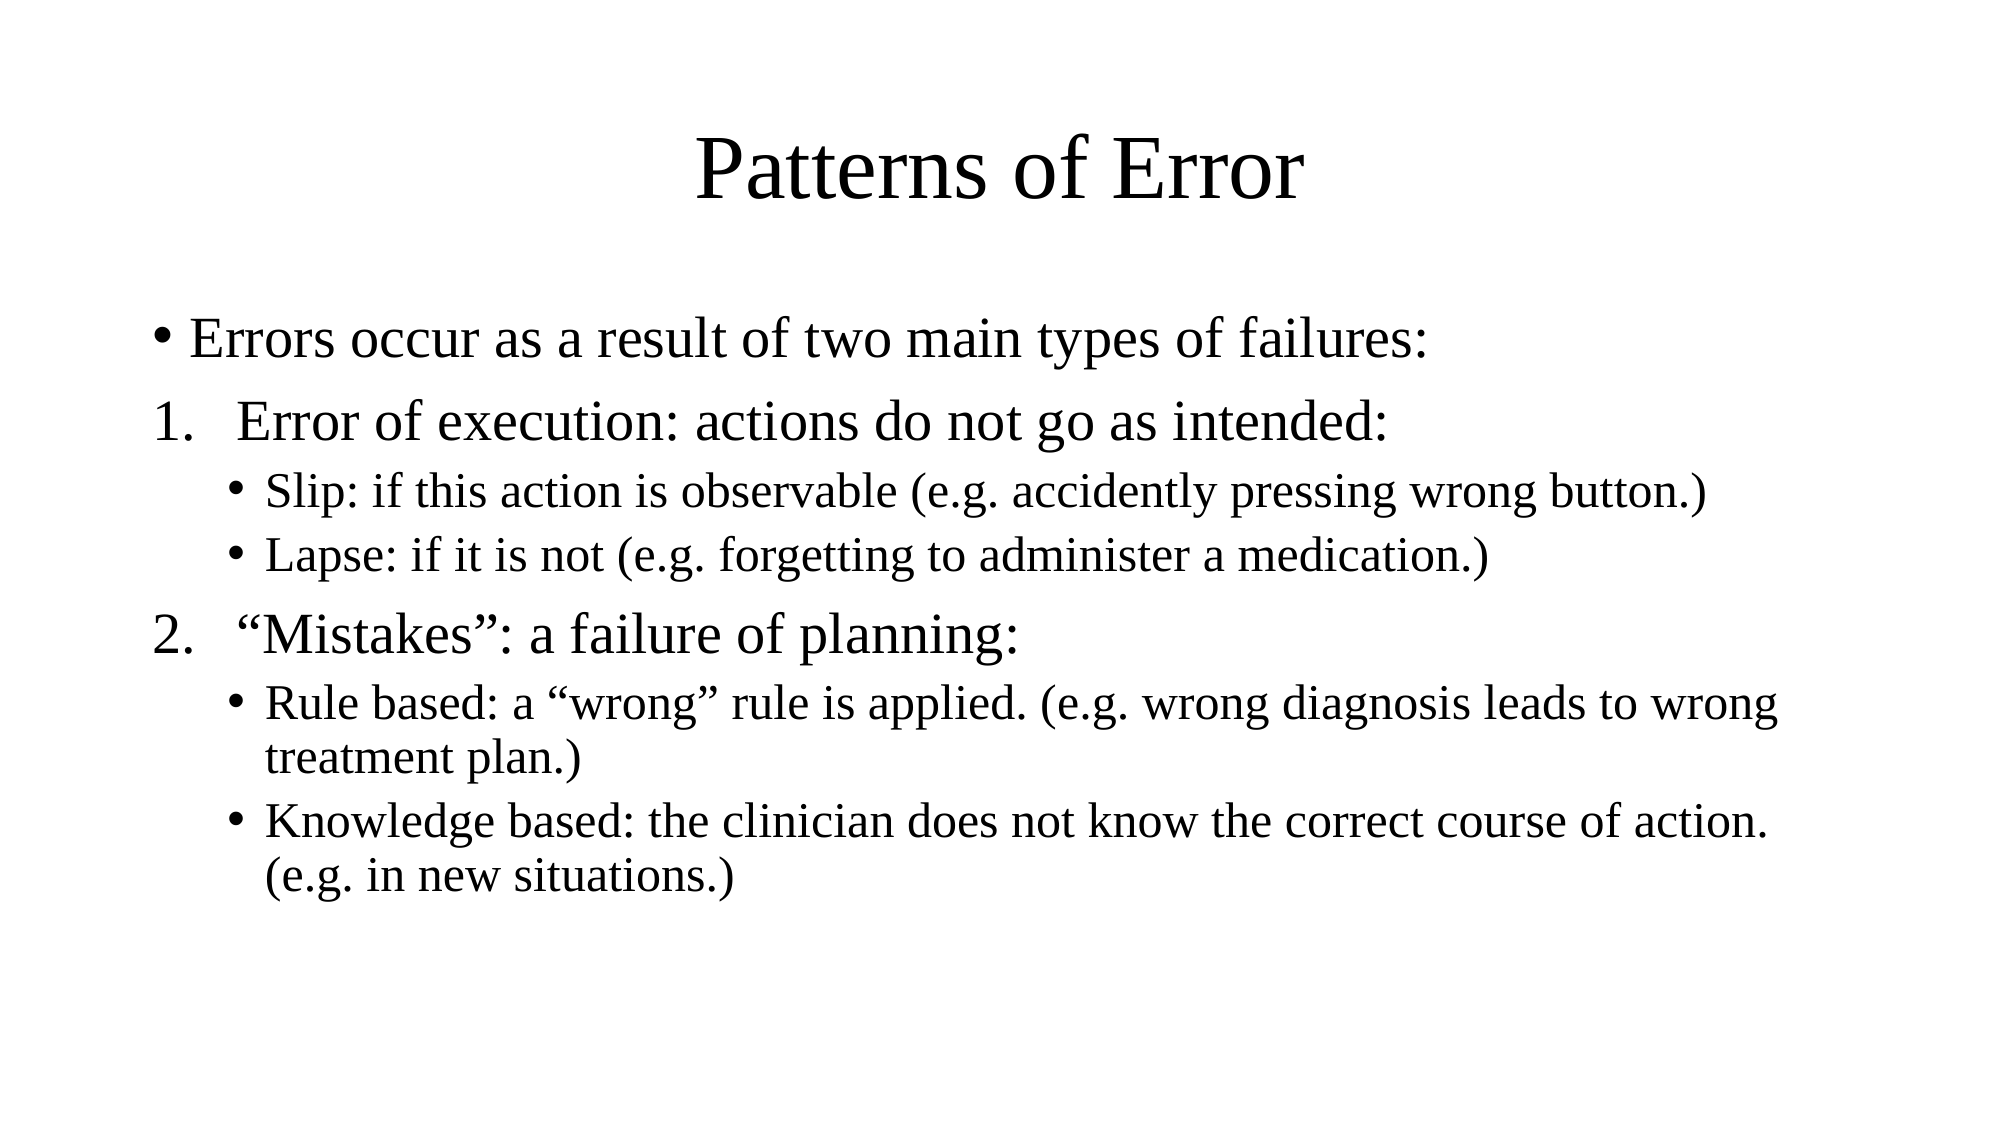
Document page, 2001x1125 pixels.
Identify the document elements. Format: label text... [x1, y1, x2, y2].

title Patterns of Error [137, 59, 1863, 278]
list Errors occur as a result of two main types of failures: Error of execution: actions do not go as intended: Slip: if this action is observable (e.g. accidently pressing wrong button.) Lapse: if it is not (e.g. forgetting to administer a medication.) “Mistakes”: a failure of planning: Rule based: a “wrong” rule is applied. (e.g. wrong diagnosis leads to wrong treatment plan.) Knowledge based: the clinician does not know the correct course of action. (e.g. in new situations.) [137, 299, 1863, 1014]
